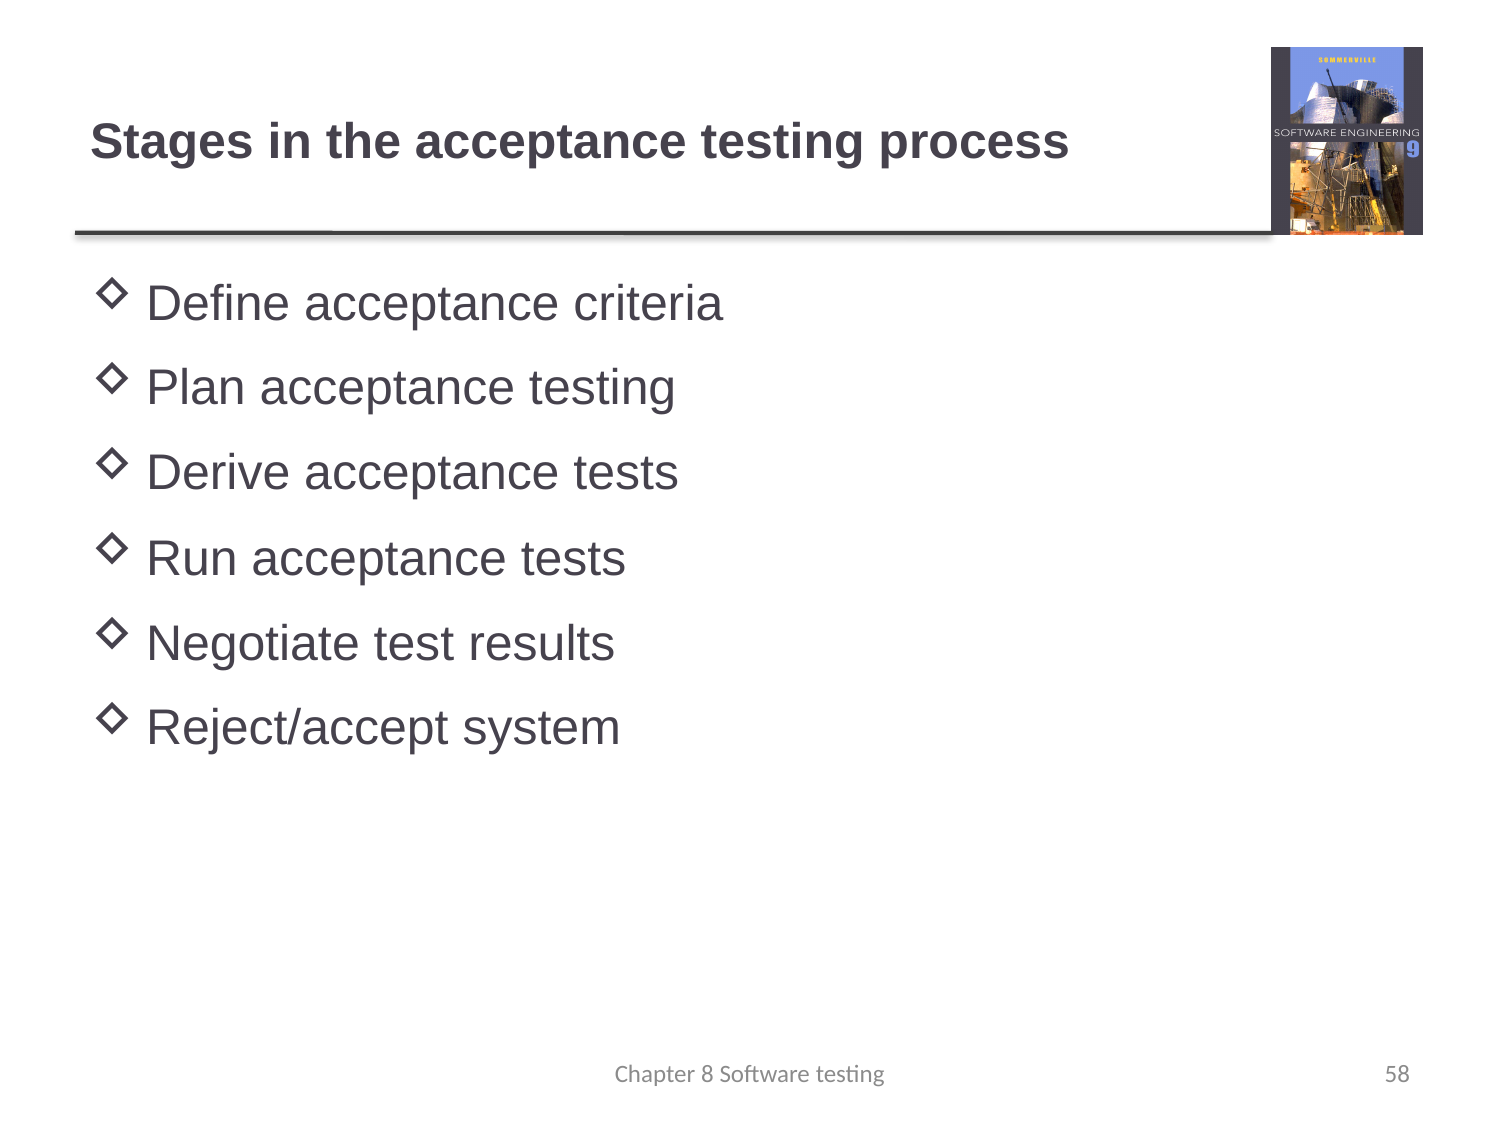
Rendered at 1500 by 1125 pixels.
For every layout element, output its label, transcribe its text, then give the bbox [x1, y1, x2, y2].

picture [1272, 47, 1423, 235]
title Stages in the acceptance testing process [74, 44, 1272, 233]
slide_number 58 [1074, 1042, 1425, 1103]
list Define acceptance criteria Plan acceptance testing Derive acceptance tests Run acceptance tests Negotiate test results Reject/accept system [75, 262, 1425, 1005]
footer Chapter 8 Software testing [512, 1042, 988, 1103]
